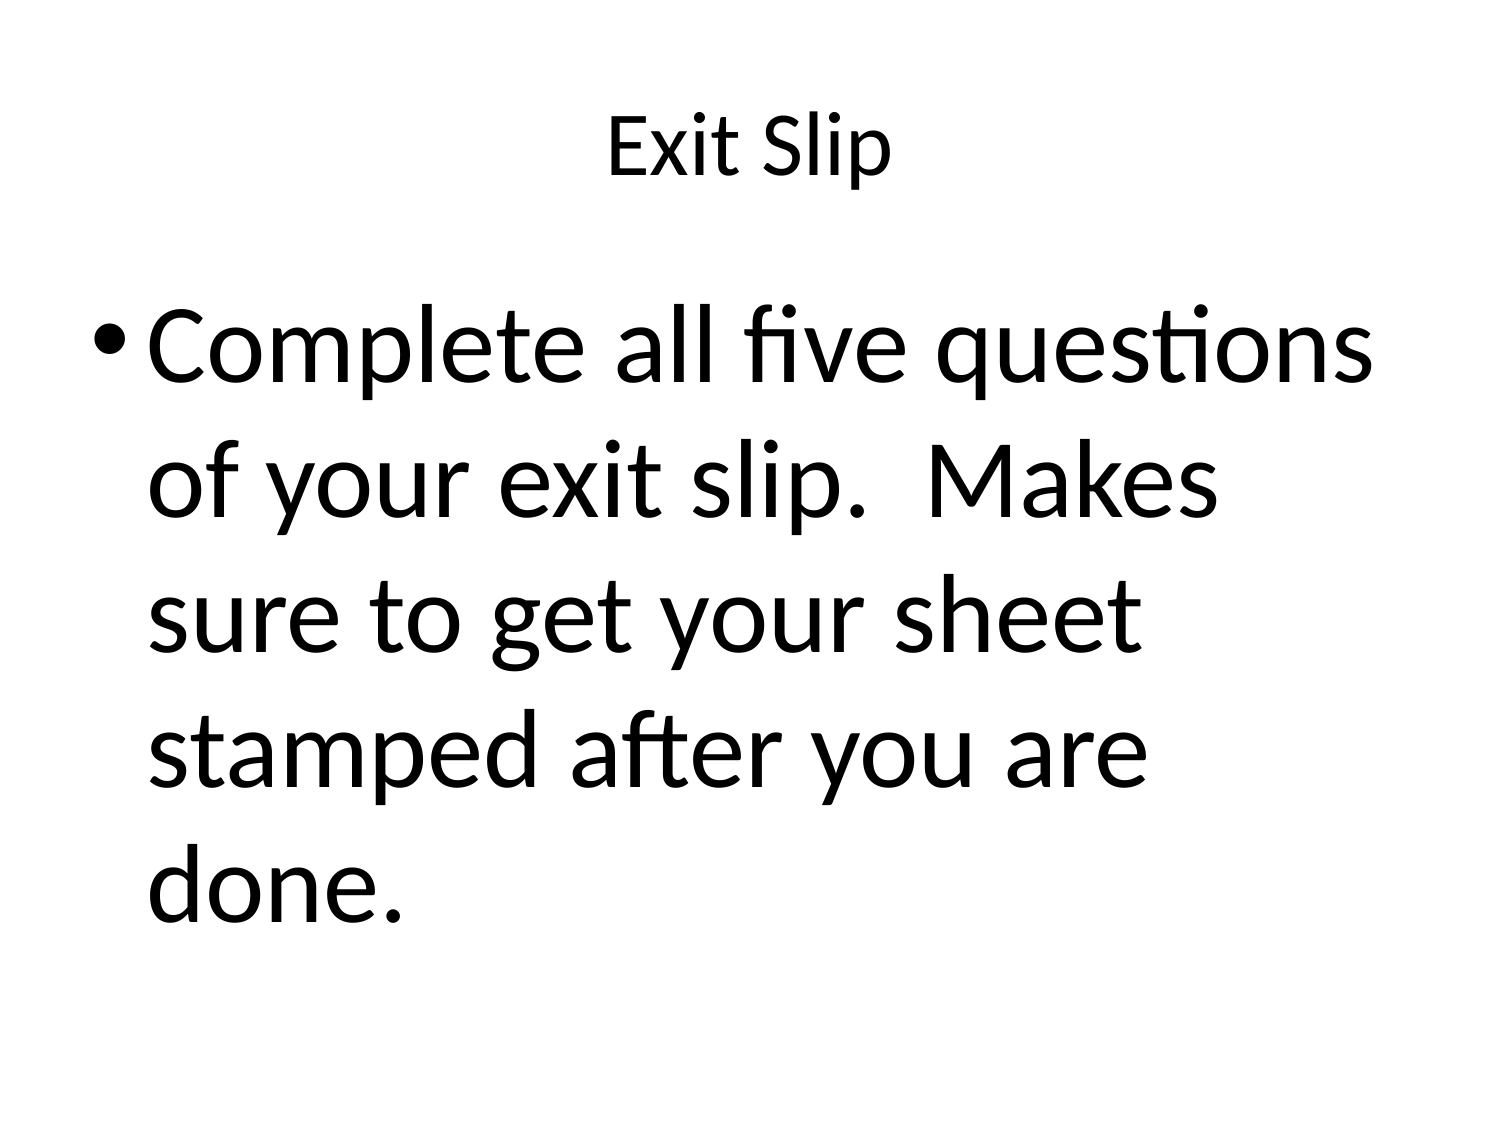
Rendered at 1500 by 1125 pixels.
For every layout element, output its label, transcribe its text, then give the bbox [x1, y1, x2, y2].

title Exit Slip [75, 45, 1425, 233]
list Complete all five questions of your exit slip. Makes sure to get your sheet stamped after you are done. [75, 262, 1425, 1005]
